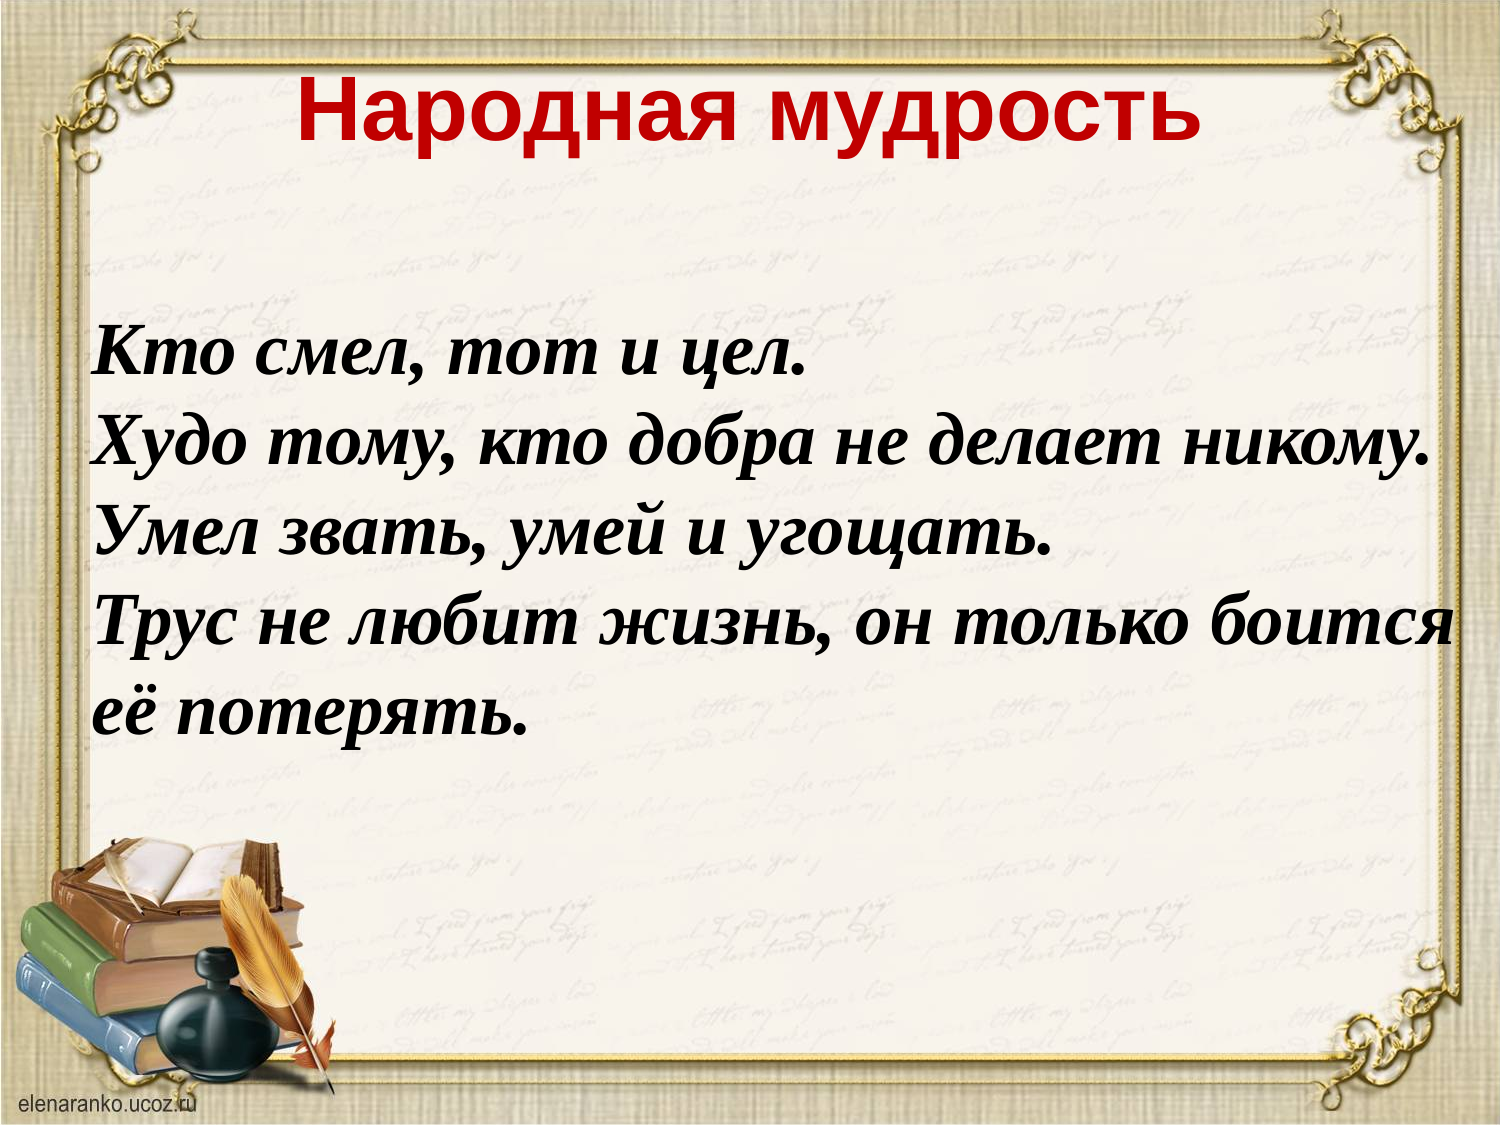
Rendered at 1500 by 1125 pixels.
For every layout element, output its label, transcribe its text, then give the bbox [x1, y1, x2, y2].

text_box Кто смел, тот и цел. Худо тому, кто добра не делает никому. Умел звать, умей и угощать. Трус не любит жизнь, он только боится её потерять. [76, 292, 1483, 758]
title Народная мудрость [75, 0, 1425, 209]
picture [0, 0, 1500, 1125]
